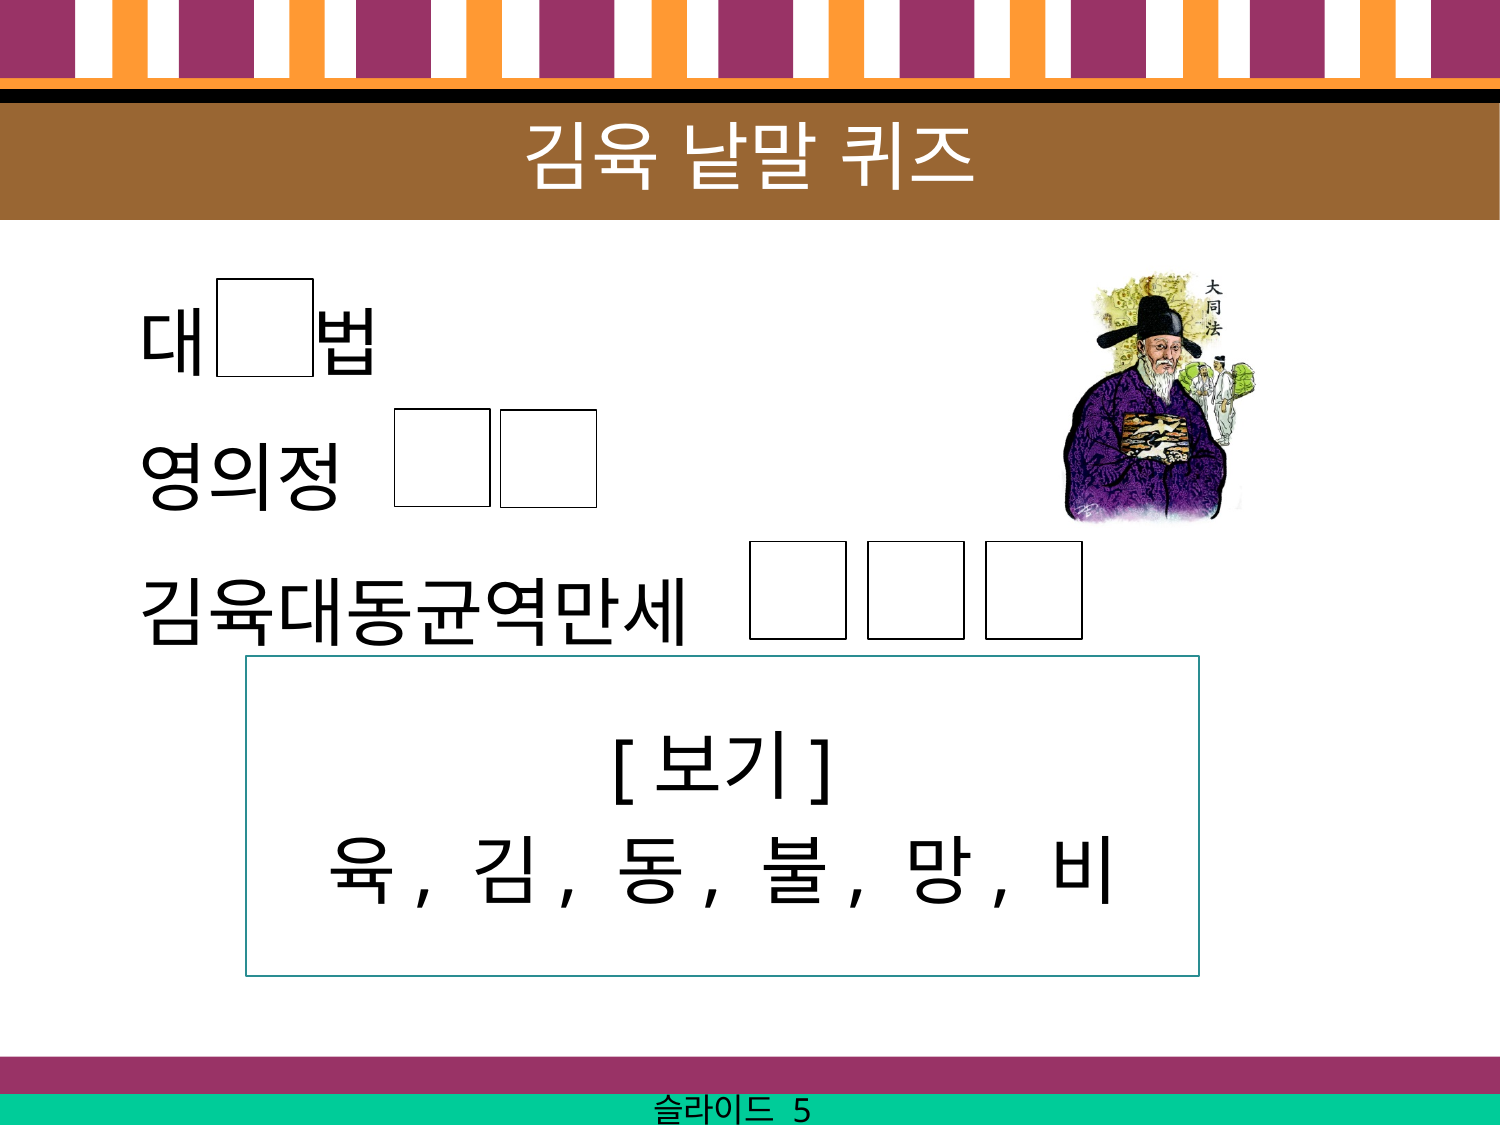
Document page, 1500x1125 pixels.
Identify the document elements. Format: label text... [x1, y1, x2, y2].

text_box [500, 410, 597, 508]
text_box [986, 541, 1083, 640]
title 김육 낱말 퀴즈 [75, 101, 1425, 230]
text_box 대 법 영의정 김육대동균역만세 [123, 243, 786, 664]
picture [1056, 243, 1261, 532]
text_box [868, 541, 964, 640]
text_box 슬라이드 5 [596, 1082, 869, 1125]
text_box [750, 541, 846, 640]
text_box [217, 278, 313, 377]
list [보기] 육, 김, 동, 불, 망, 비 [246, 655, 1199, 976]
text_box [394, 408, 491, 507]
